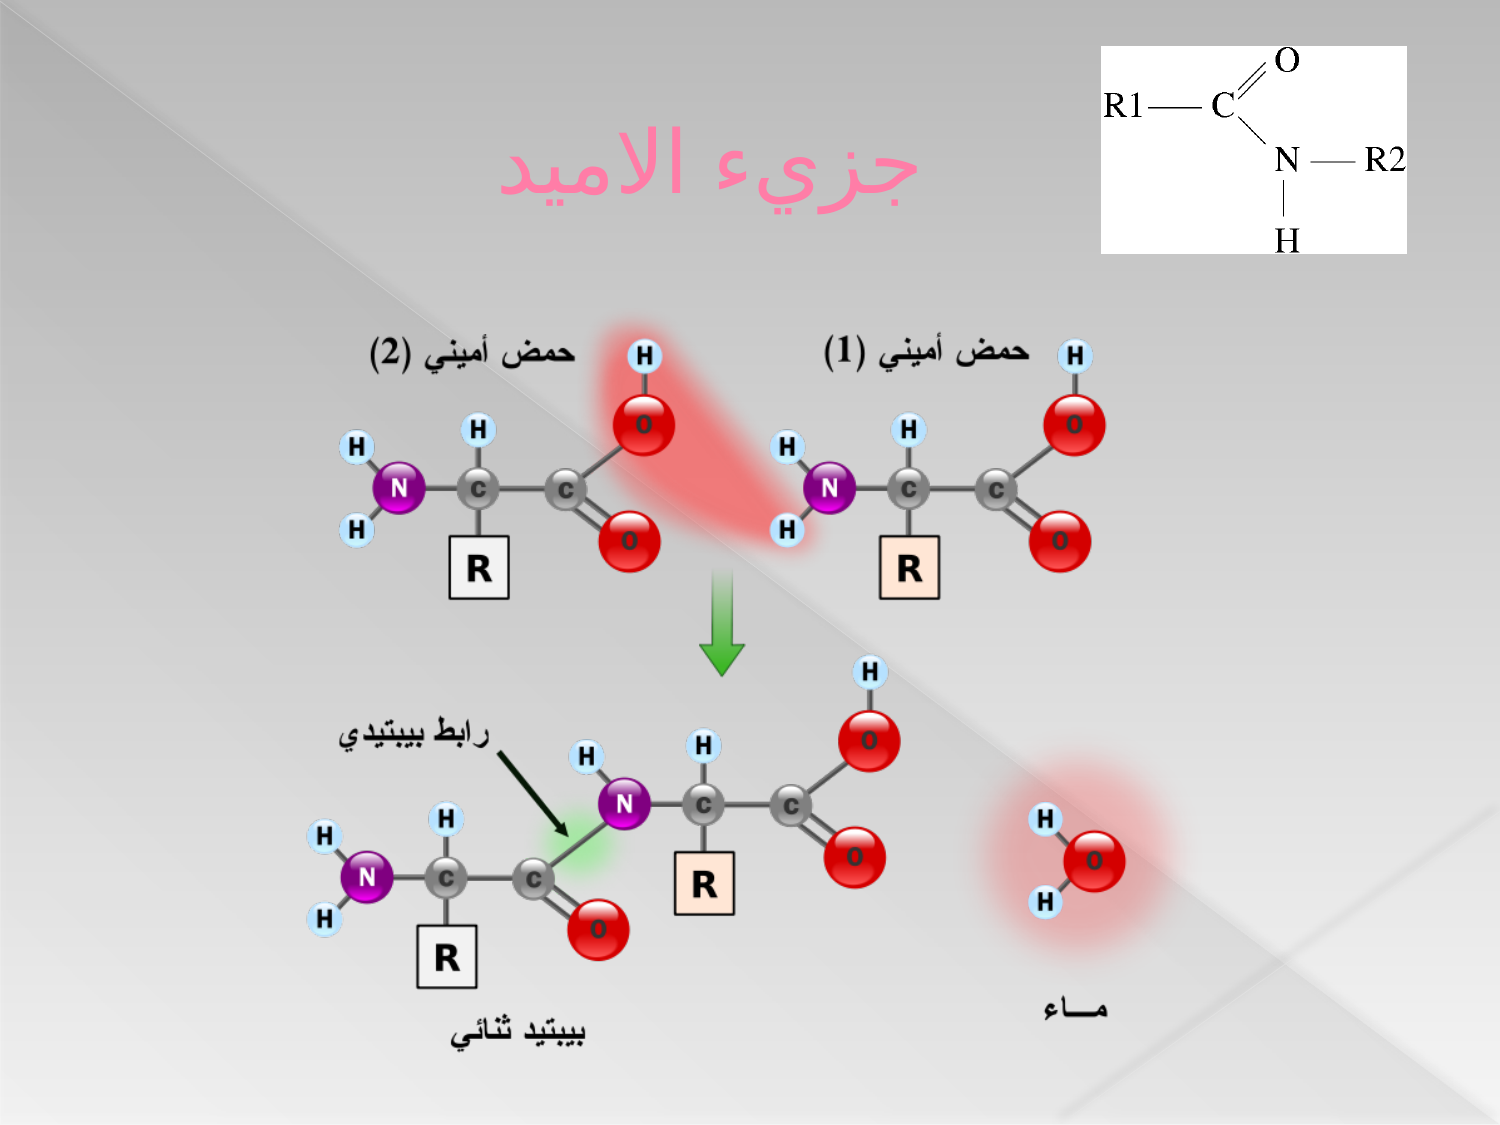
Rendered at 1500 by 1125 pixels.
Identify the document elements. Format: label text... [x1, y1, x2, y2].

title جزيء الاميد [75, 43, 1425, 274]
picture [1101, 46, 1408, 255]
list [292, 308, 1208, 1060]
